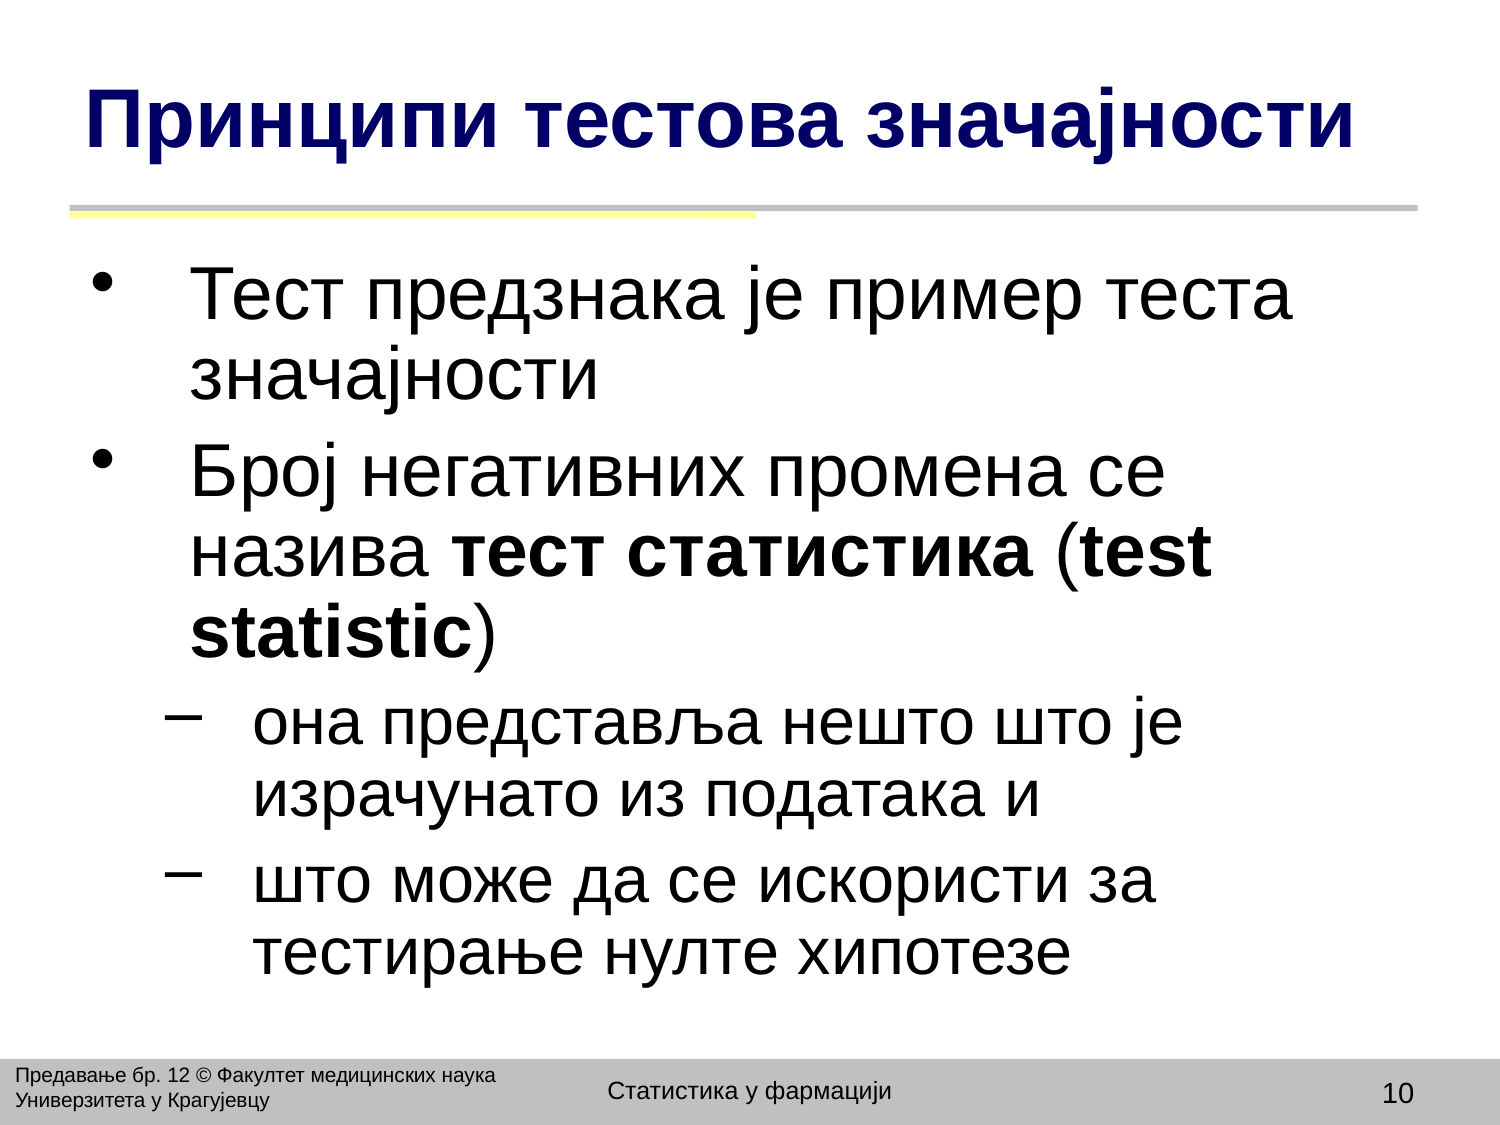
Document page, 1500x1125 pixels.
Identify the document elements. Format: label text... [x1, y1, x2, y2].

title Принципи тестова значајности [69, 19, 1426, 208]
footer Статистика у фармацији [512, 1066, 988, 1125]
slide_number Предавање бр. 12 © Факултет медицинских наука Универзитета у Крагујевцу [0, 1053, 621, 1108]
list Тест предзнака је пример теста значајности Број негативних промена се назива тест статистика (test statistic) она представља нешто што је израчунато из података и што може да се искористи за тестирање нулте хипотезе [74, 246, 1426, 1023]
slide_number 10 [1079, 1066, 1430, 1125]
